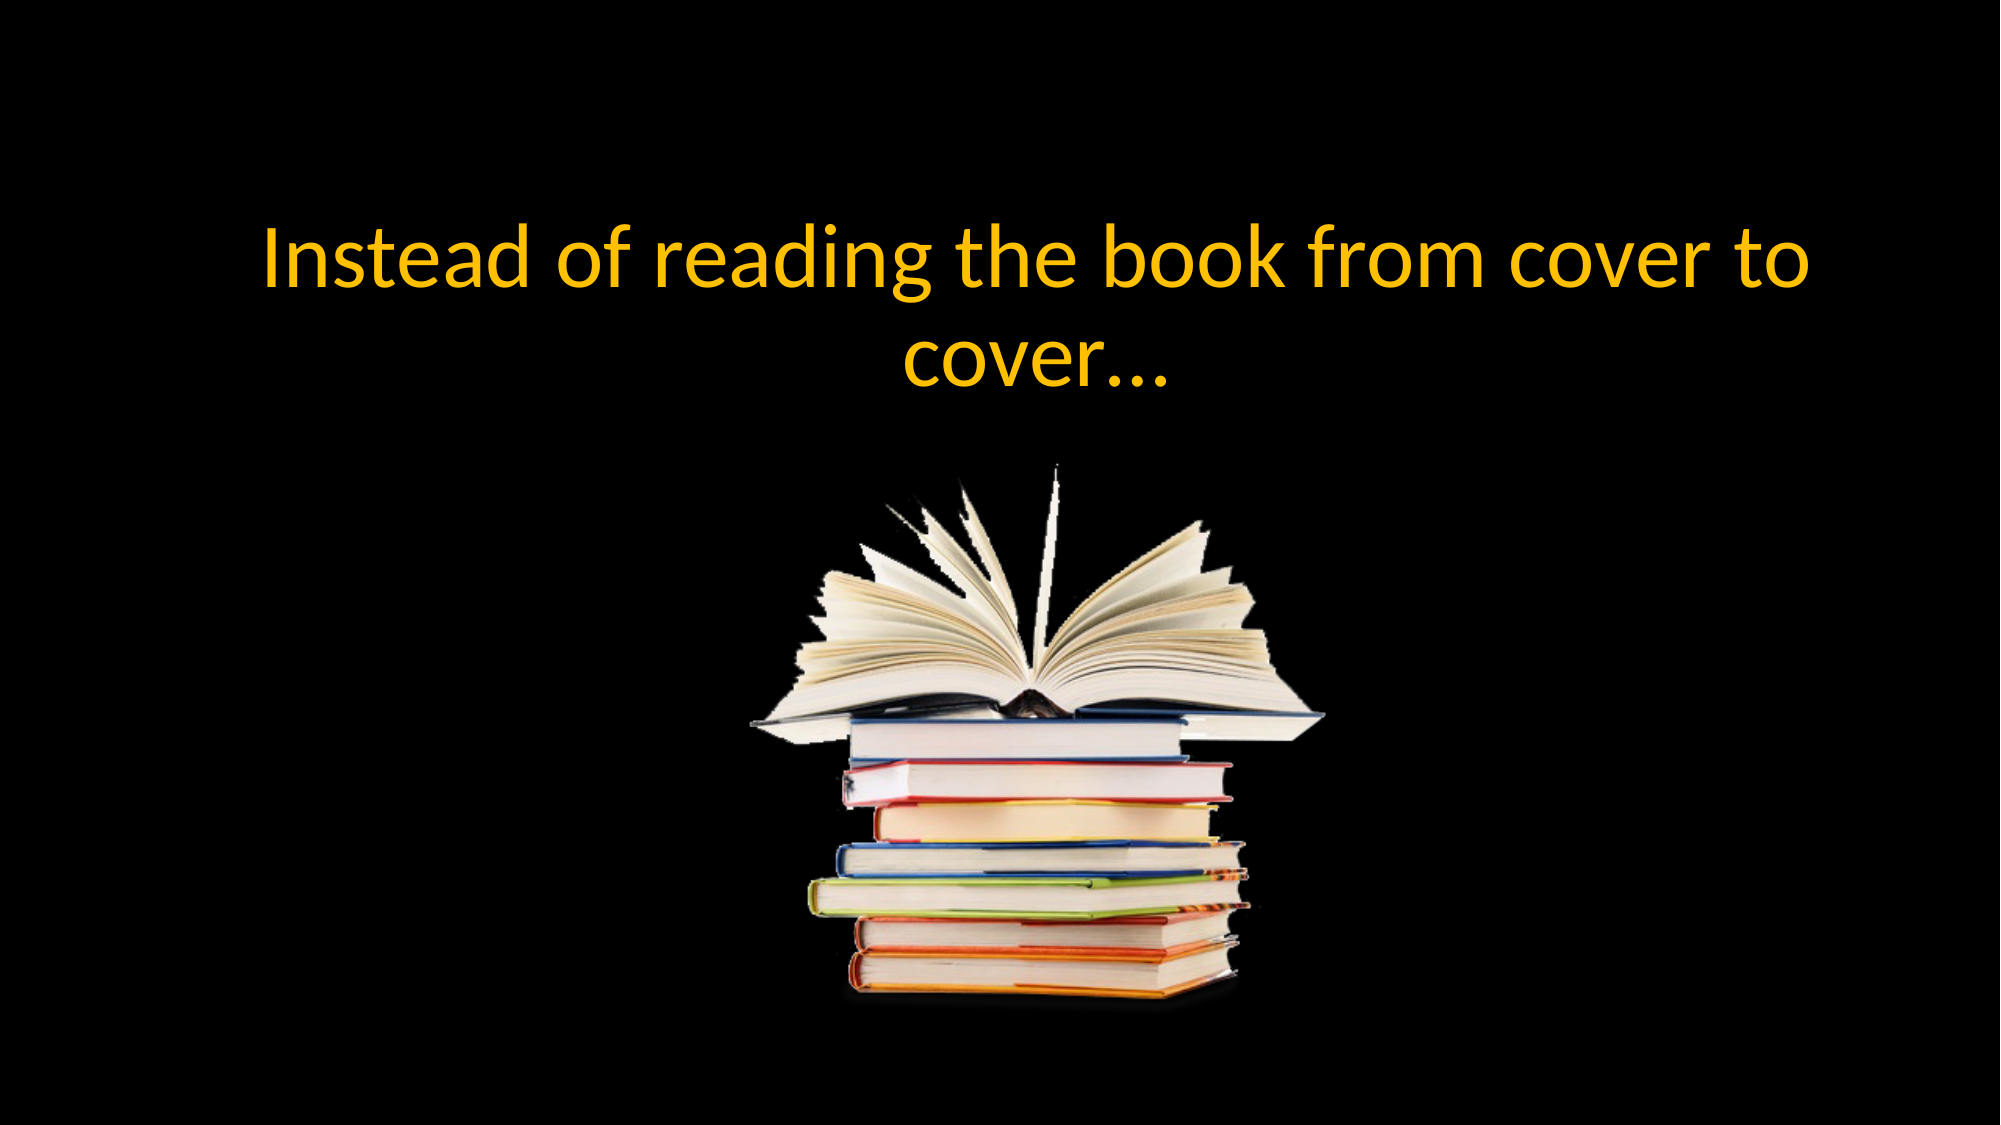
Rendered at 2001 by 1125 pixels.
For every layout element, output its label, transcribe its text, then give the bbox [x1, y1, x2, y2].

list Instead of reading the book from cover to cover… [174, 200, 1899, 755]
picture [733, 461, 1340, 1026]
